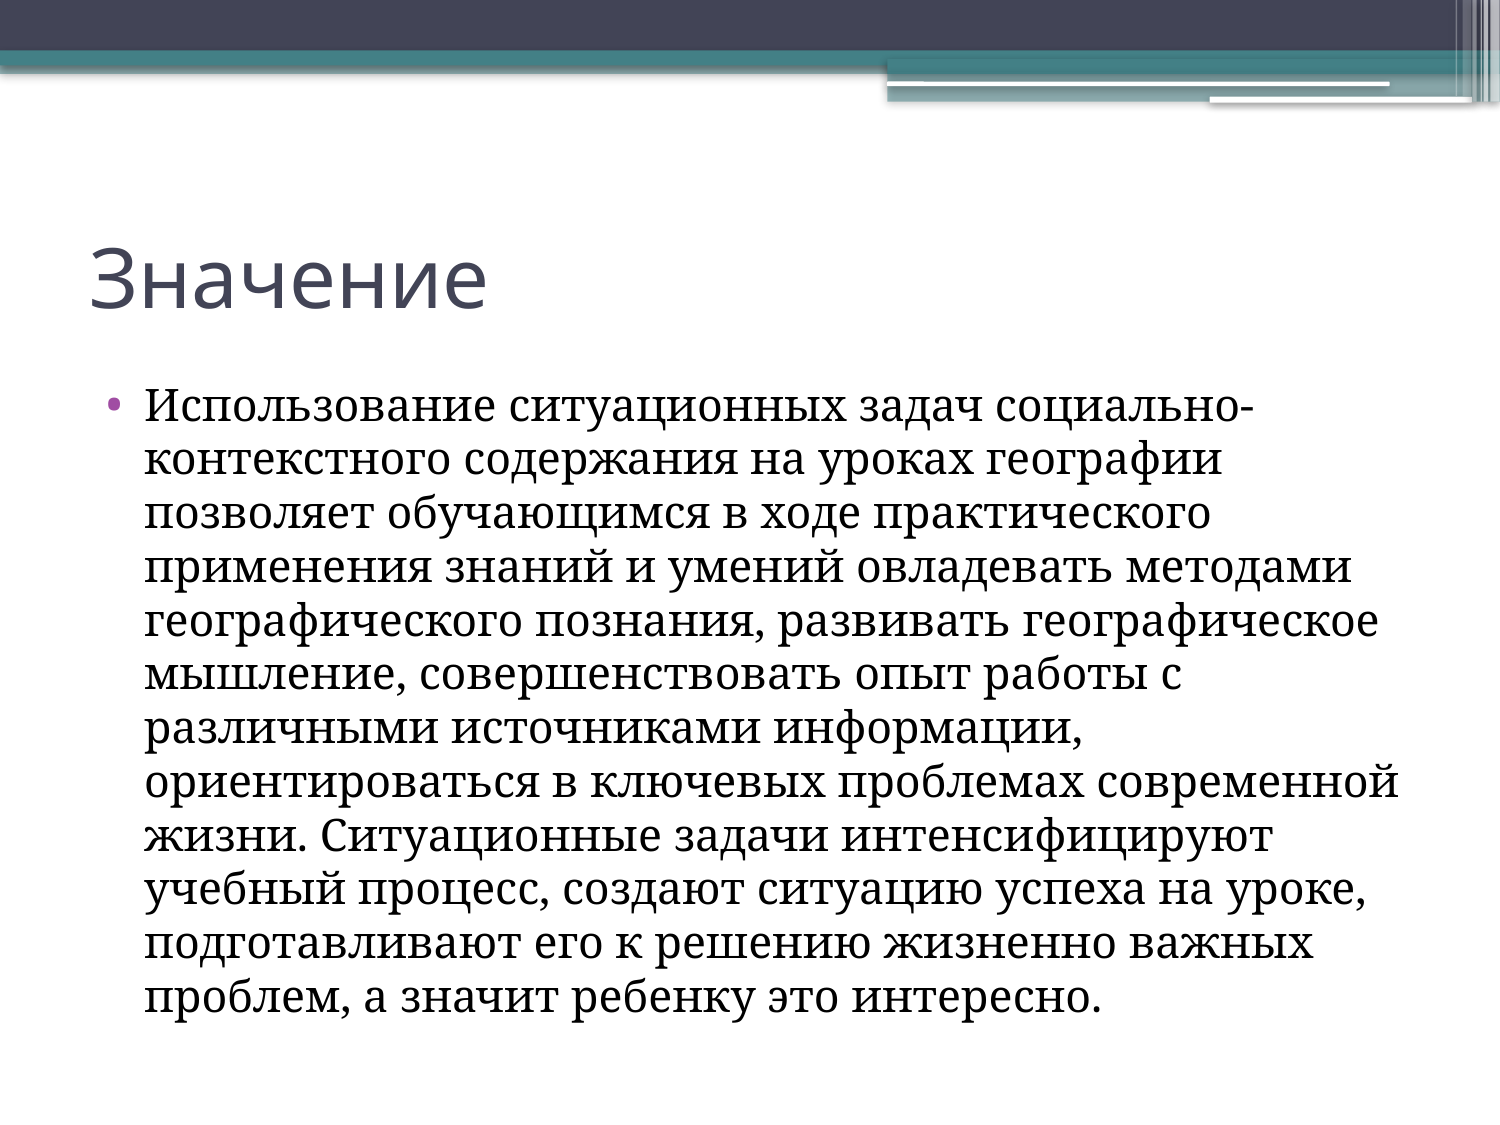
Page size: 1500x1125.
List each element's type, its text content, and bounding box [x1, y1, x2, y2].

title Значение [75, 187, 1425, 363]
list Использование ситуационных задач социально-контекстного содержания на уроках географии позволяет обучающимся в ходе практического применения знаний и умений овладевать методами географического познания, развивать географическое мышление, совершенствовать опыт работы с различными источниками информации, ориентироваться в ключевых проблемах современной жизни. Ситуационные задачи интенсифицируют учебный процесс, создают ситуацию успеха на уроке, подготавливают его к решению жизненно важных проблем, а значит ребенку это интересно. [75, 368, 1425, 1079]
